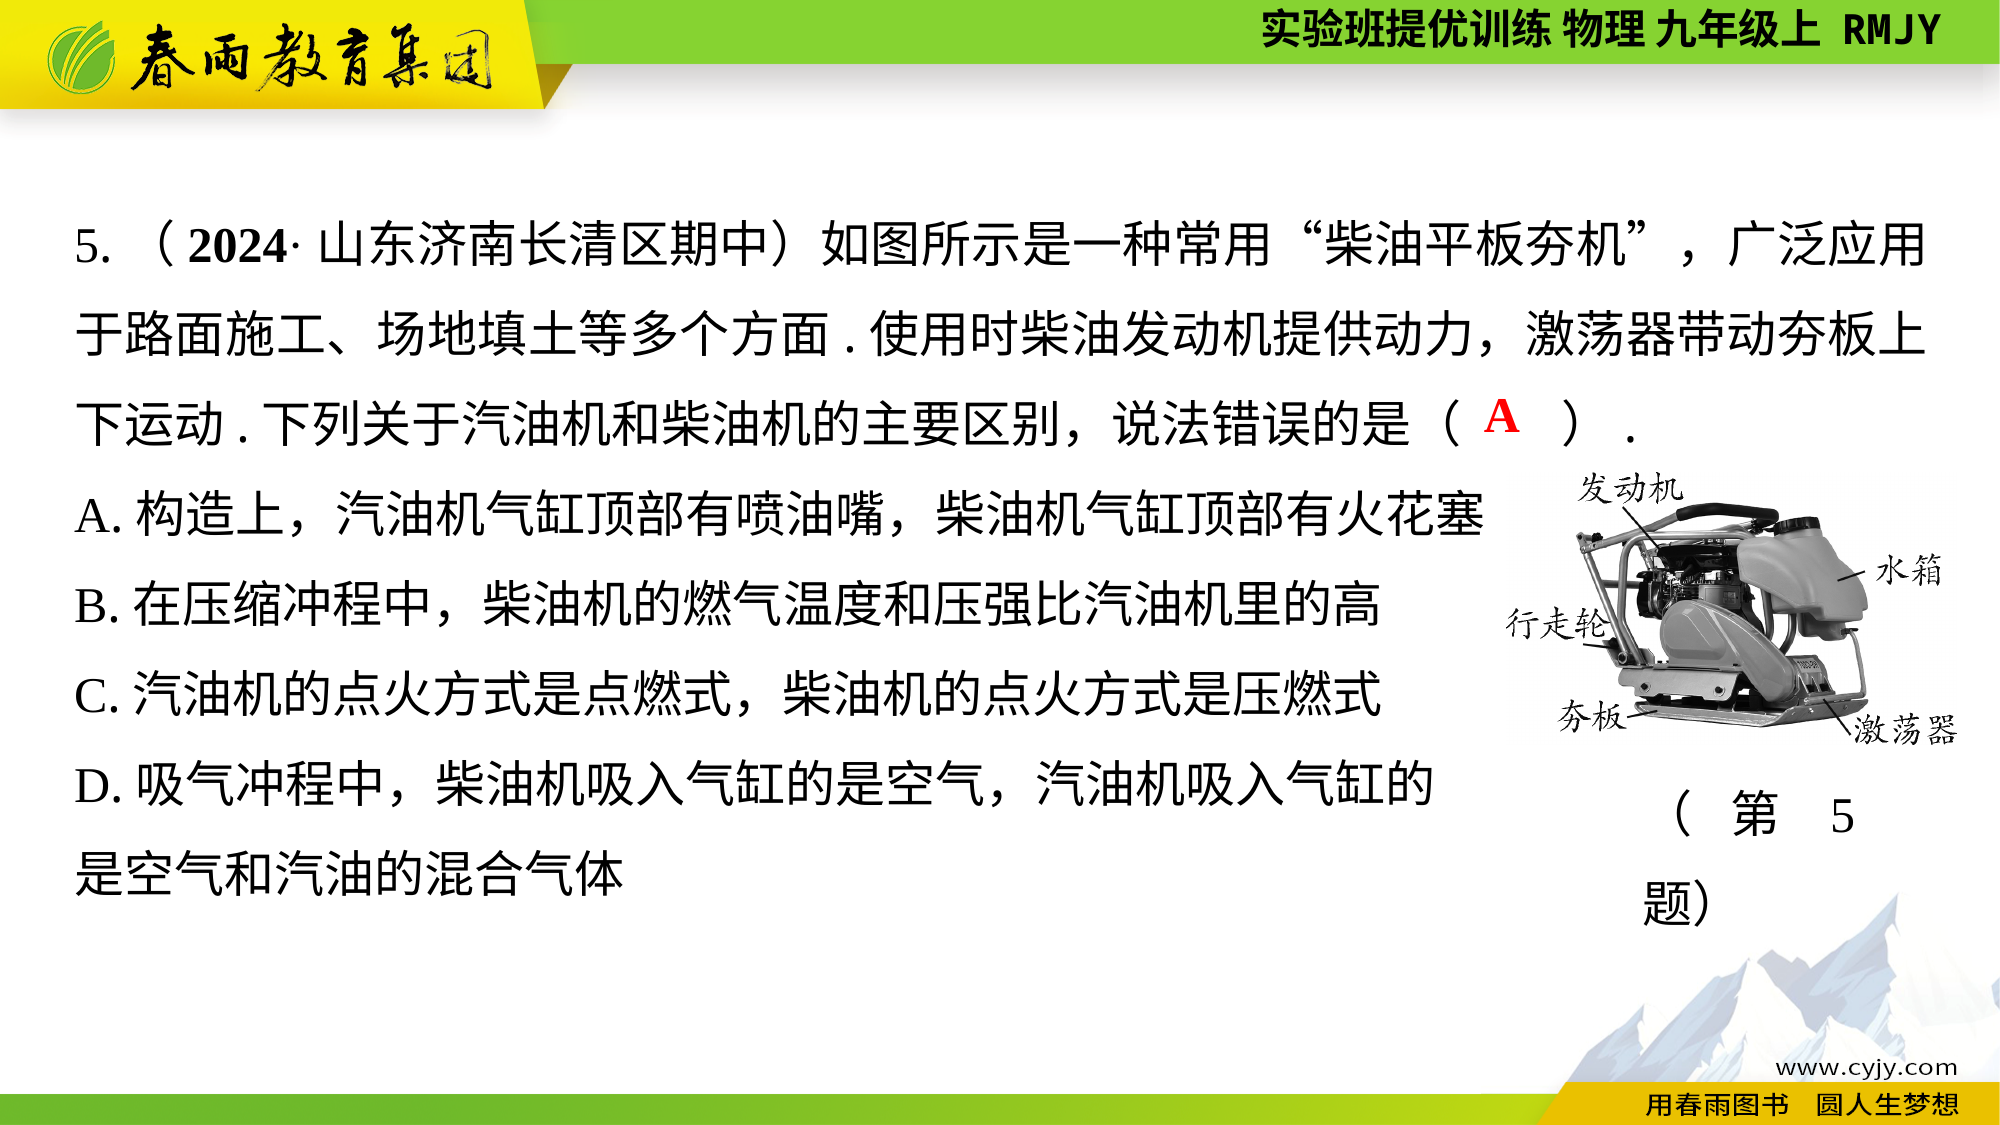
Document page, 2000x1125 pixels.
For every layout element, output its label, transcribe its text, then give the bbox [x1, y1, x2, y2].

text_box A [1469, 375, 1535, 451]
text_box （第5题） [1627, 752, 1882, 850]
list 5.（2024·山东济南长清区期中）如图所示是一种常用“柴油平板夯机”，广泛应用于路面施工、场地填土等多个方面.使用时柴油发动机提供动力，激荡器带动夯板上下运动.下列关于汽油机和柴油机的主要区别，说法错误的是（ ）. A.构造上，汽油机气缸顶部有喷油嘴，柴油机气缸顶部有火花塞 B.在压缩冲程中，柴油机的燃气温度和压强比汽油机里的高 C.汽油机的点火方式是点燃式，柴油机的点火方式是压燃式 D.吸气冲程中，柴油机吸入气缸的是空气，汽油机吸入气缸的 是空气和汽油的混合气体 [59, 174, 1944, 917]
picture [0, 0, 2000, 1125]
